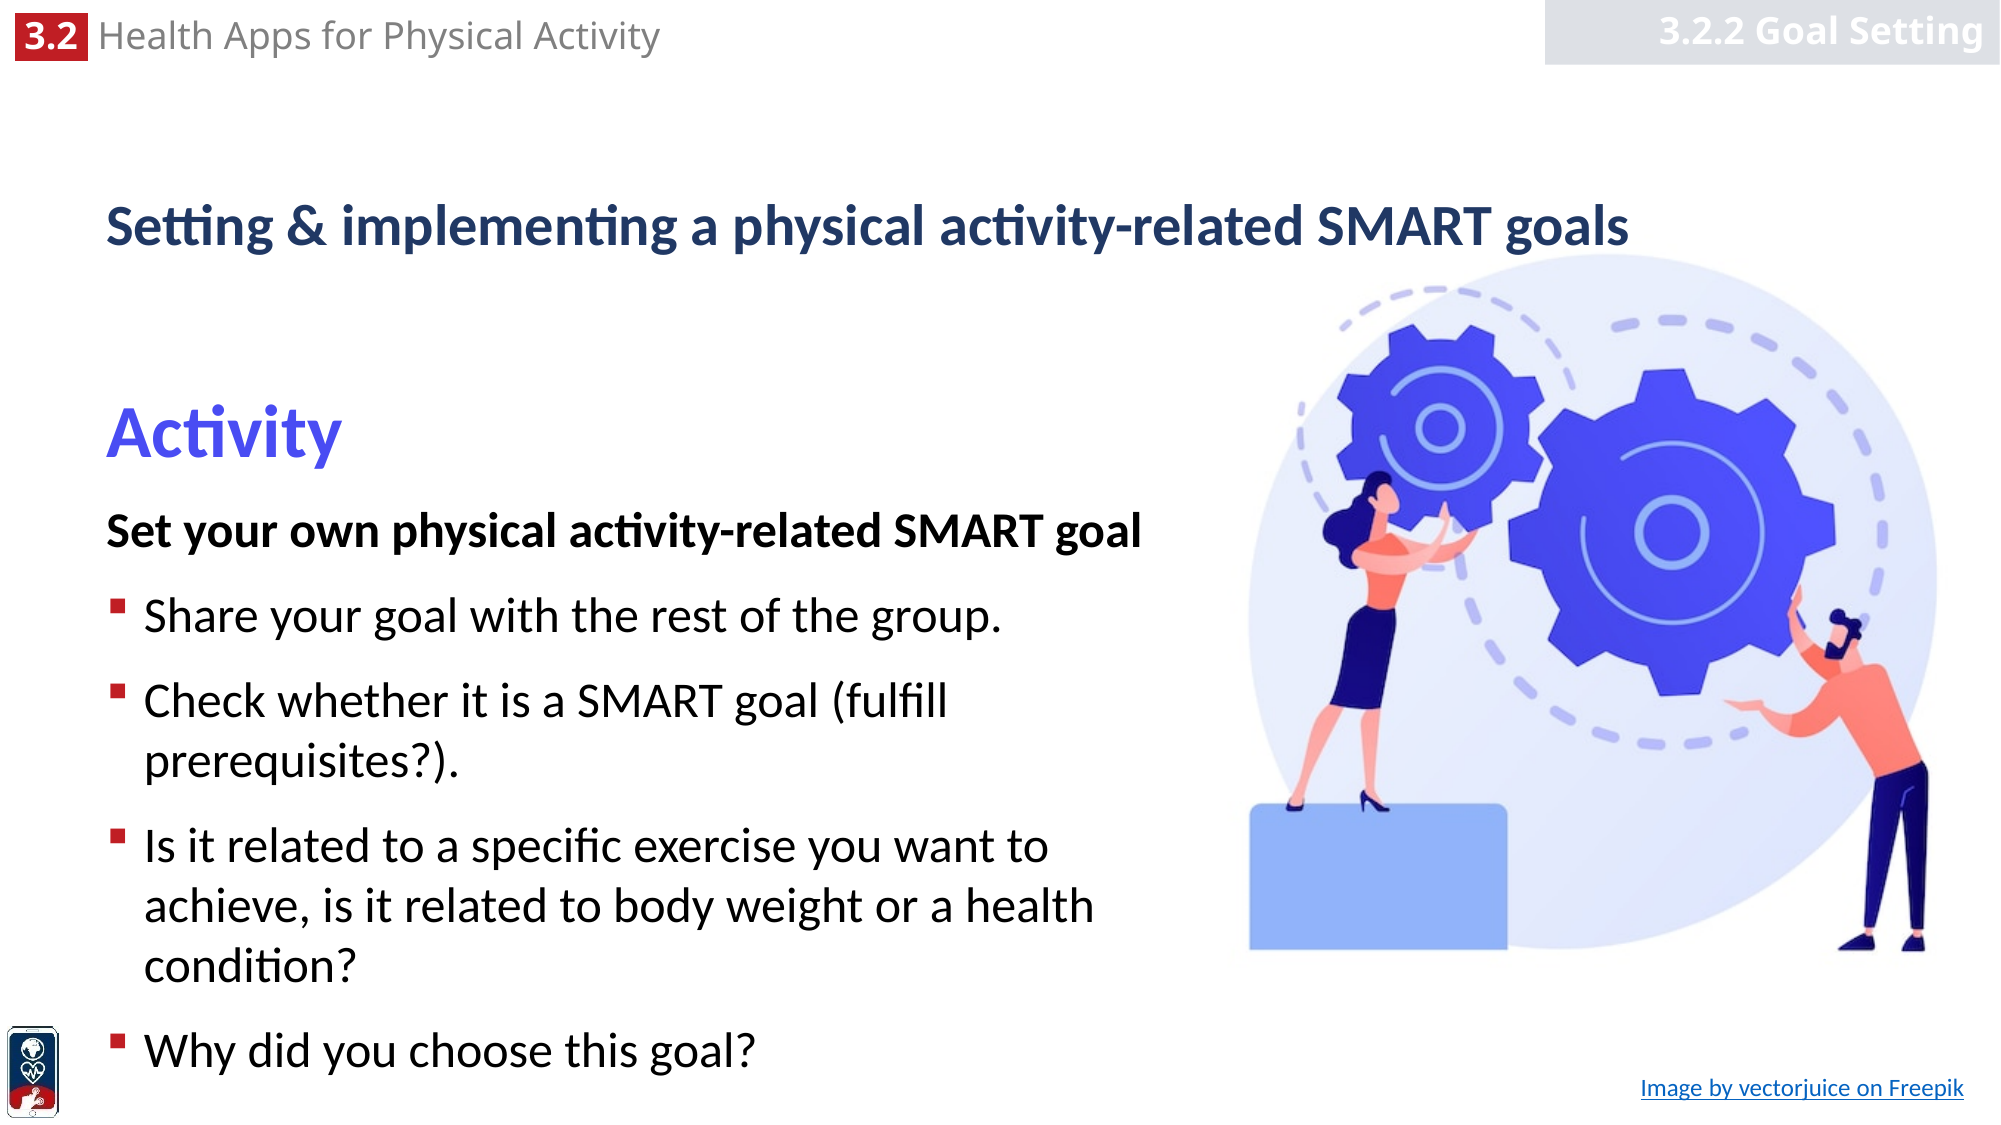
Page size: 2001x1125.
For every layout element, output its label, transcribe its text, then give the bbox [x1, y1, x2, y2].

text_box 3.2.2 Goal Setting [1545, 0, 2000, 65]
picture [1134, 141, 2000, 1065]
list Activity Set your own physical activity-related SMART goal Share your goal with the rest of the group. Check whether it is a SMART goal (fulfill prerequisites?). Is it related to a specific exercise you want to achieve, is it related to body weight or a health condition? Why did you choose this goal? [91, 375, 1237, 1094]
picture [7, 1026, 59, 1118]
text_box Image by vectorjuice on Freepik [1448, 1065, 1979, 1110]
title Setting & implementing a physical activity-related SMART goals [91, 177, 1134, 277]
